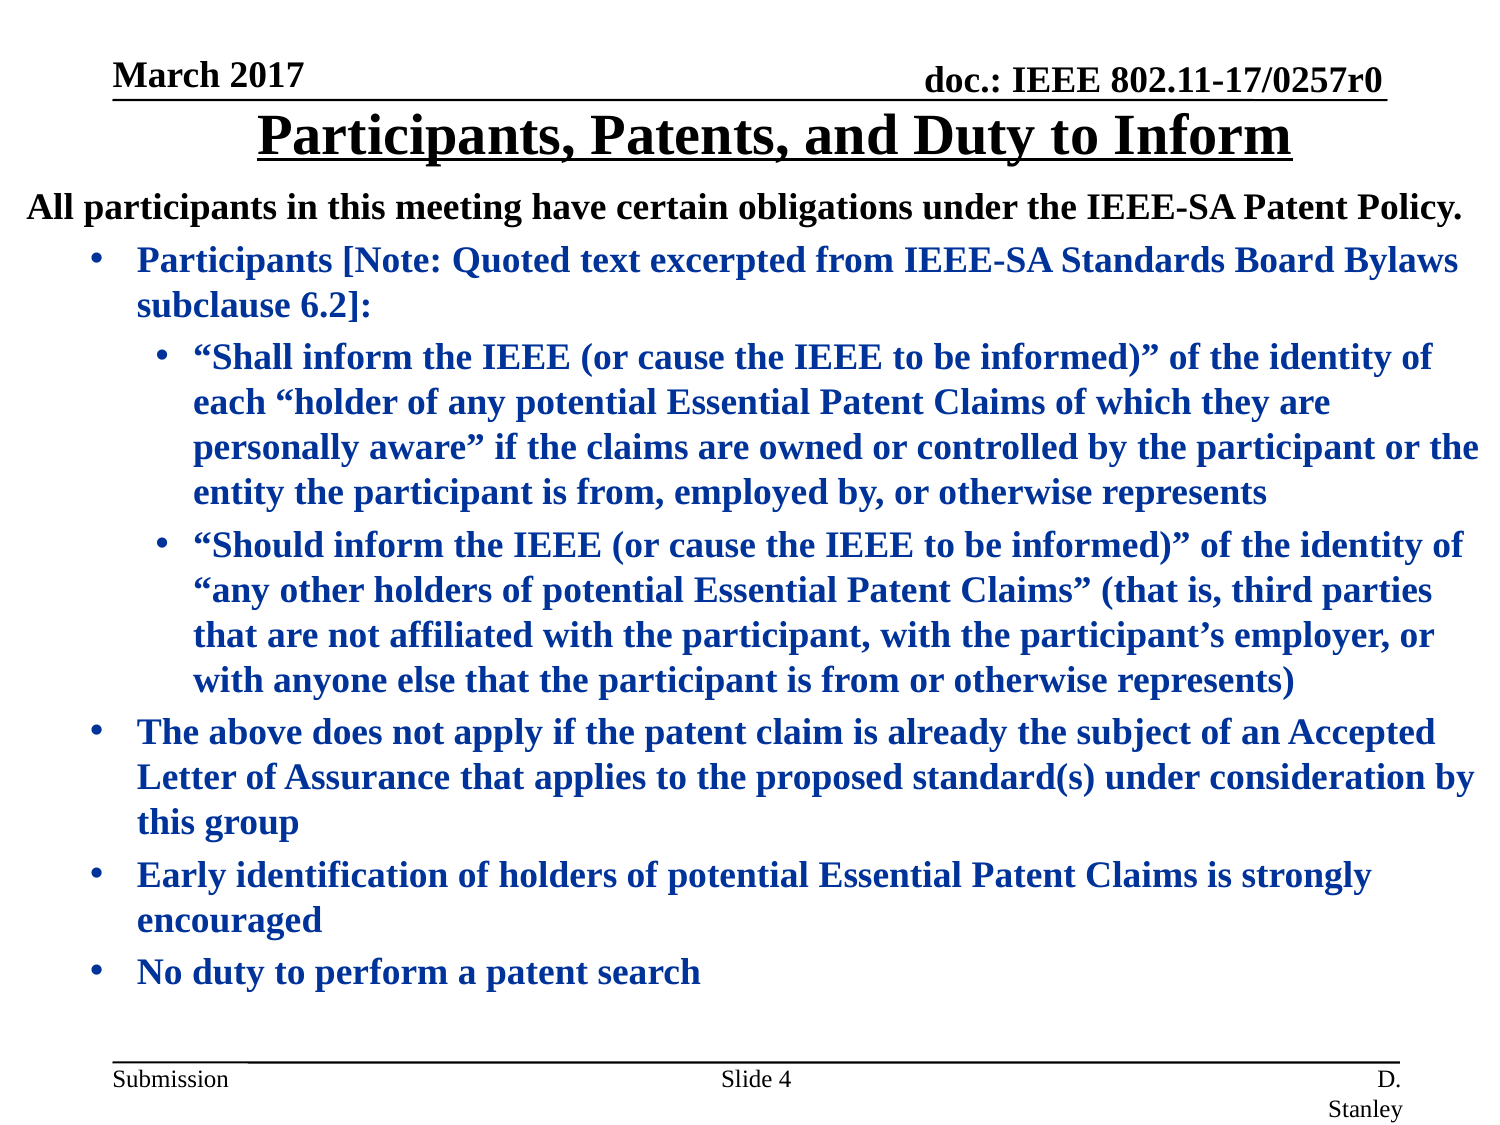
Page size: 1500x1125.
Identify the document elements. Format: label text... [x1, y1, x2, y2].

list All participants in this meeting have certain obligations under the IEEE-SA Patent Policy. Participants [Note: Quoted text excerpted from IEEE-SA Standards Board Bylaws subclause 6.2]: “Shall inform the IEEE (or cause the IEEE to be informed)” of the identity of each “holder of any potential Essential Patent Claims of which they are personally aware” if the claims are owned or controlled by the participant or the entity the participant is from, employed by, or otherwise represents “Should inform the IEEE (or cause the IEEE to be informed)” of the identity of “any other holders of potential Essential Patent Claims” (that is, third parties that are not affiliated with the participant, with the participant’s employer, or with anyone else that the participant is from or otherwise represents) The above does not apply if the patent claim is already the subject of an Accepted Letter of Assurance that applies to the proposed standard(s) under consideration by this group Early identification of holders of potential Essential Patent Claims is strongly encouraged No duty to perform a patent search [0, 174, 1500, 1051]
footer D. Stanley, HP Enterprise [1324, 1061, 1402, 1093]
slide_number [112, 49, 388, 96]
title Participants, Patents, and Duty to Inform [49, 99, 1500, 163]
slide_number Slide 4 [712, 1061, 800, 1093]
